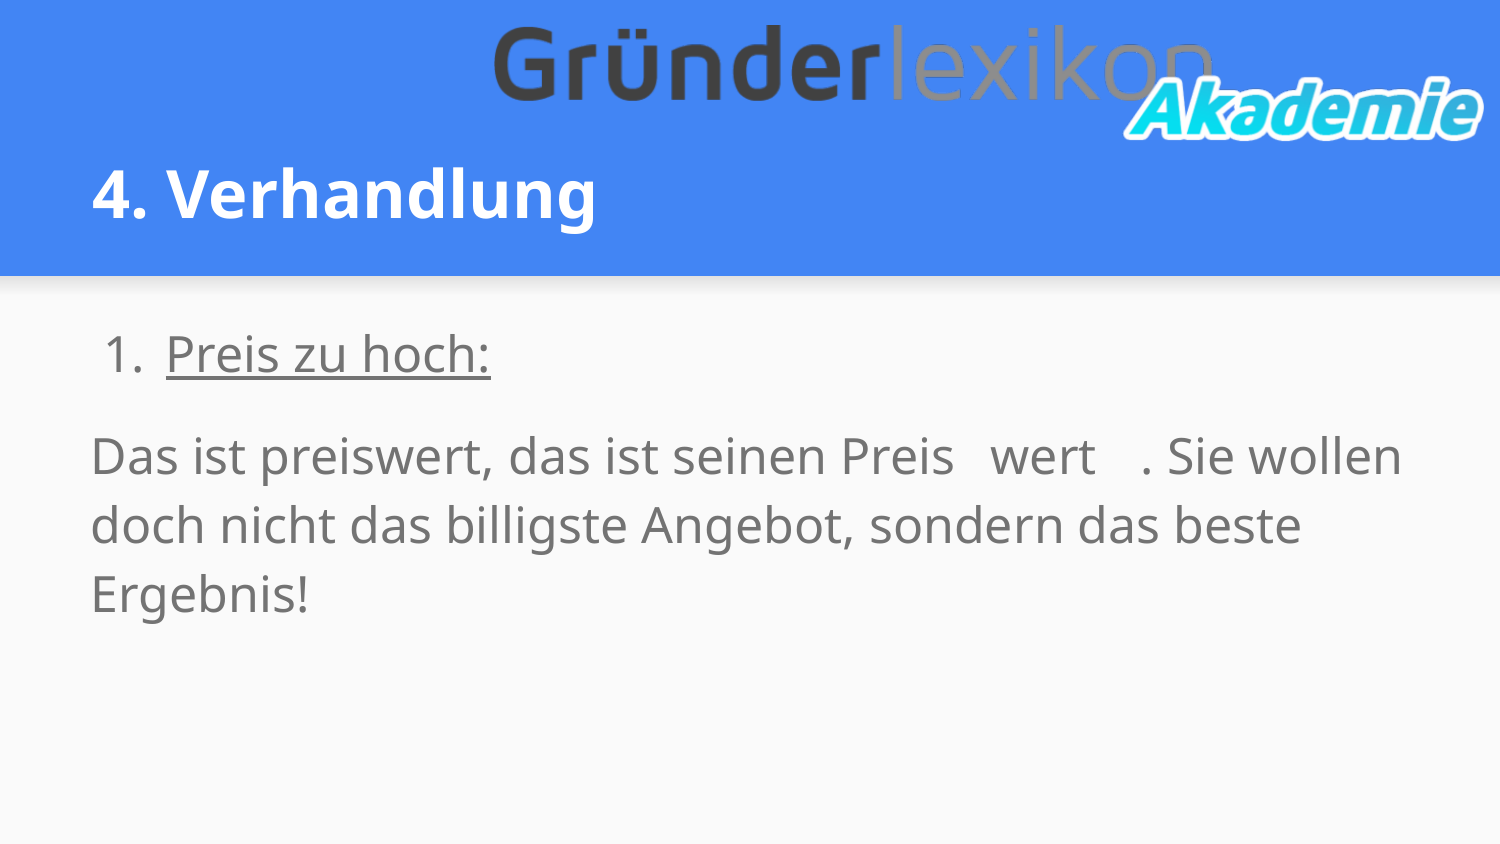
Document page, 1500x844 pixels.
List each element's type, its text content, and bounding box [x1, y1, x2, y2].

title 4. Verhandlung [77, 121, 1427, 248]
picture [493, 25, 1484, 143]
list Preis zu hoch: Das ist preiswert, das ist seinen Preis wert . Sie wollen doch nicht das billigste Angebot, sondern das beste Ergebnis! [75, 298, 1425, 744]
text_box [822, 468, 1347, 525]
